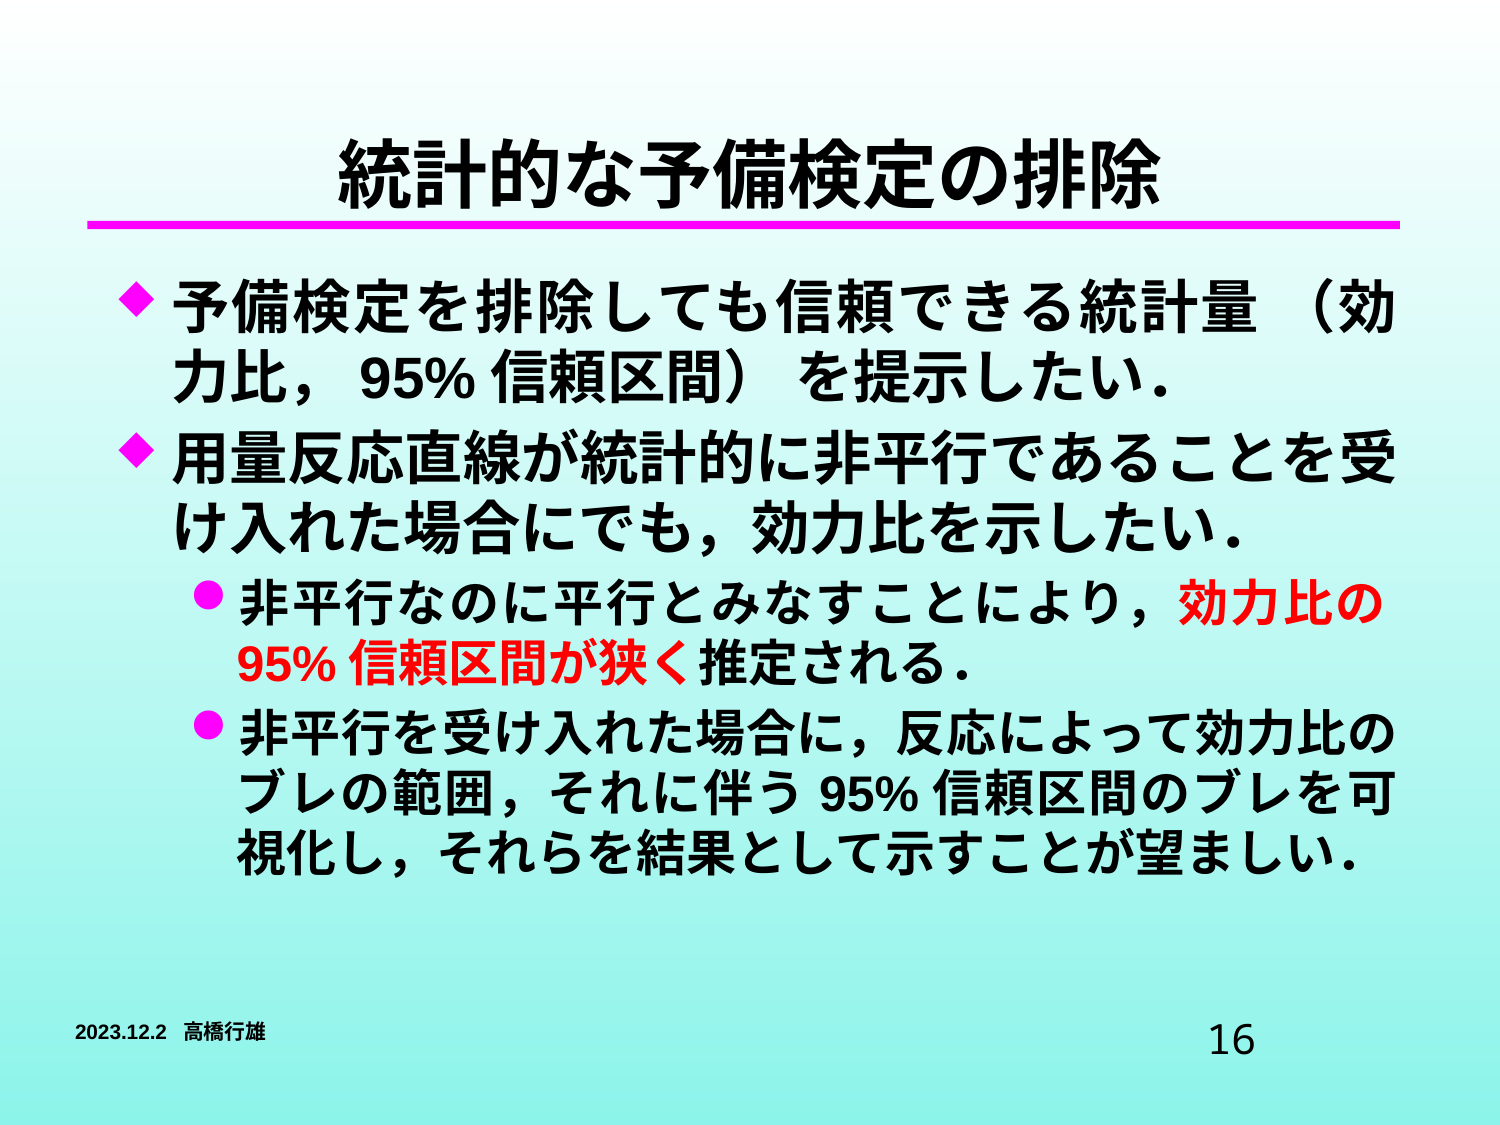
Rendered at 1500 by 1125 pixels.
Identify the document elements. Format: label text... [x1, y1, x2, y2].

title 統計的な予備検定の排除 [112, 43, 1388, 225]
list 予備検定を排除しても信頼できる統計量 （効力比，95%信頼区間） を提示したい． 用量反応直線が統計的に非平行であることを受け入れた場合にでも，効力比を示したい． 非平行なのに平行とみなすことにより，効力比の95%信頼区間が狭く推定される． 非平行を受け入れた場合に，反応によって効力比のブレの範囲，それに伴う95%信頼区間のブレを可視化し，それらを結果として示すことが望ましい． [99, 262, 1413, 994]
